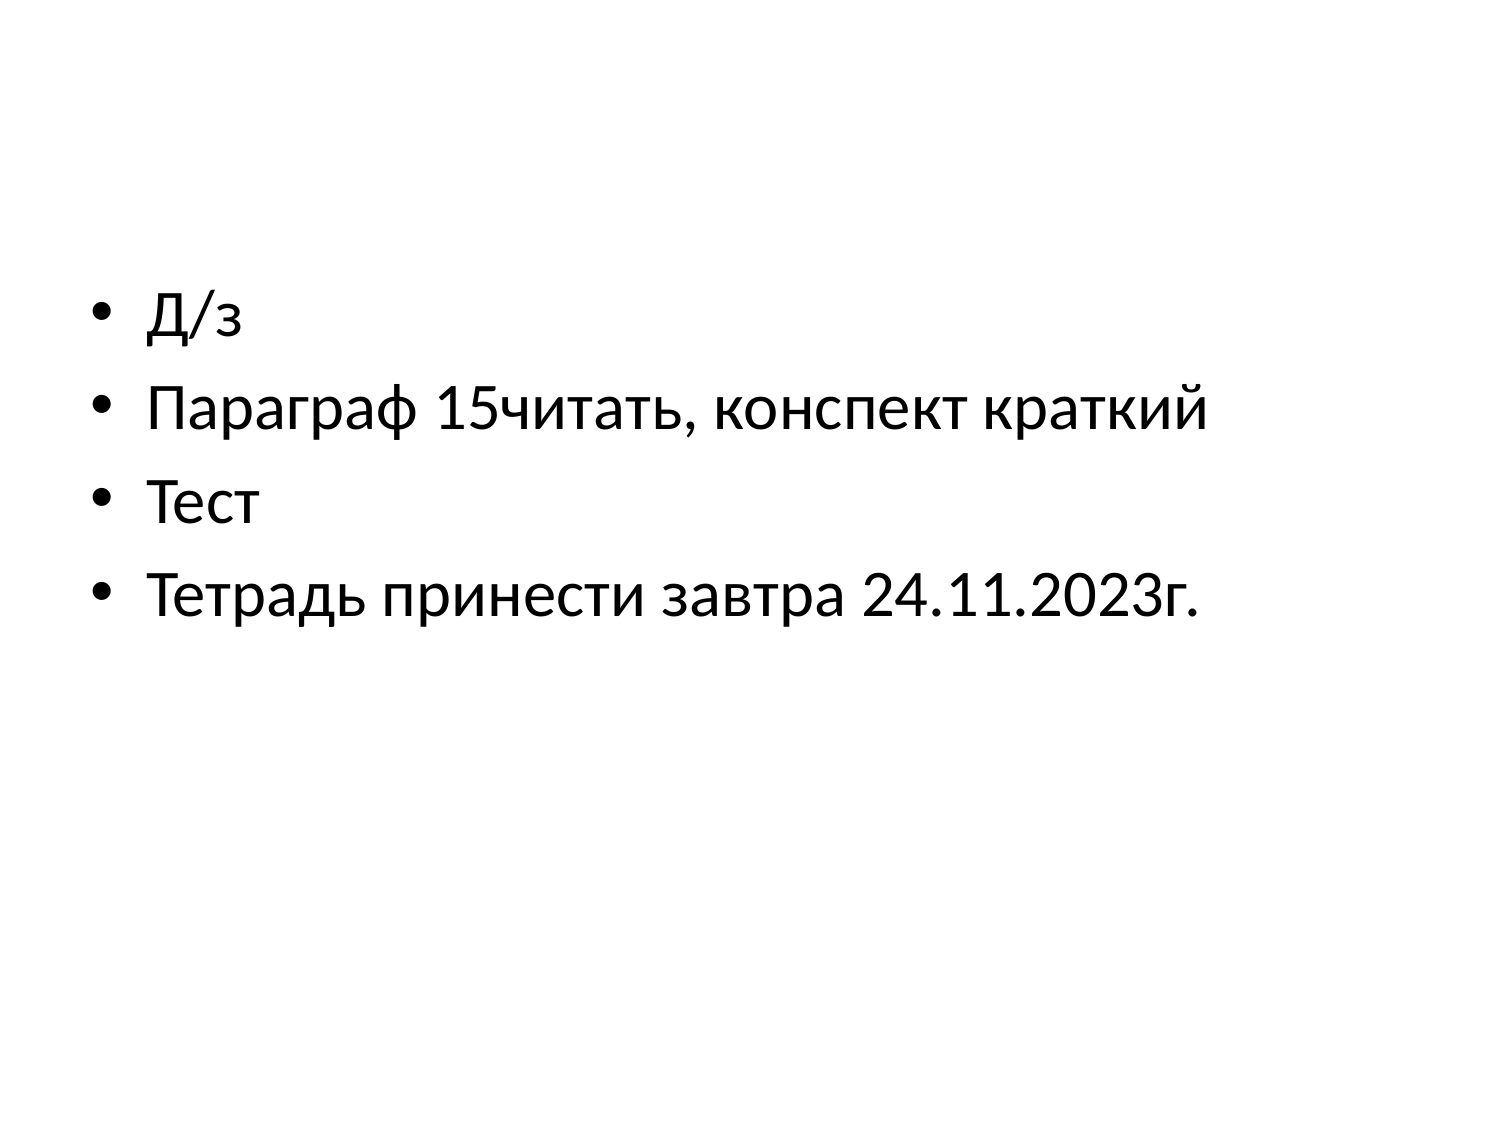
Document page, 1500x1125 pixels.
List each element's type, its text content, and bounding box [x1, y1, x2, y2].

list Д/з Параграф 15читать, конспект краткий Тест Тетрадь принести завтра 24.11.2023г. [75, 262, 1425, 1005]
